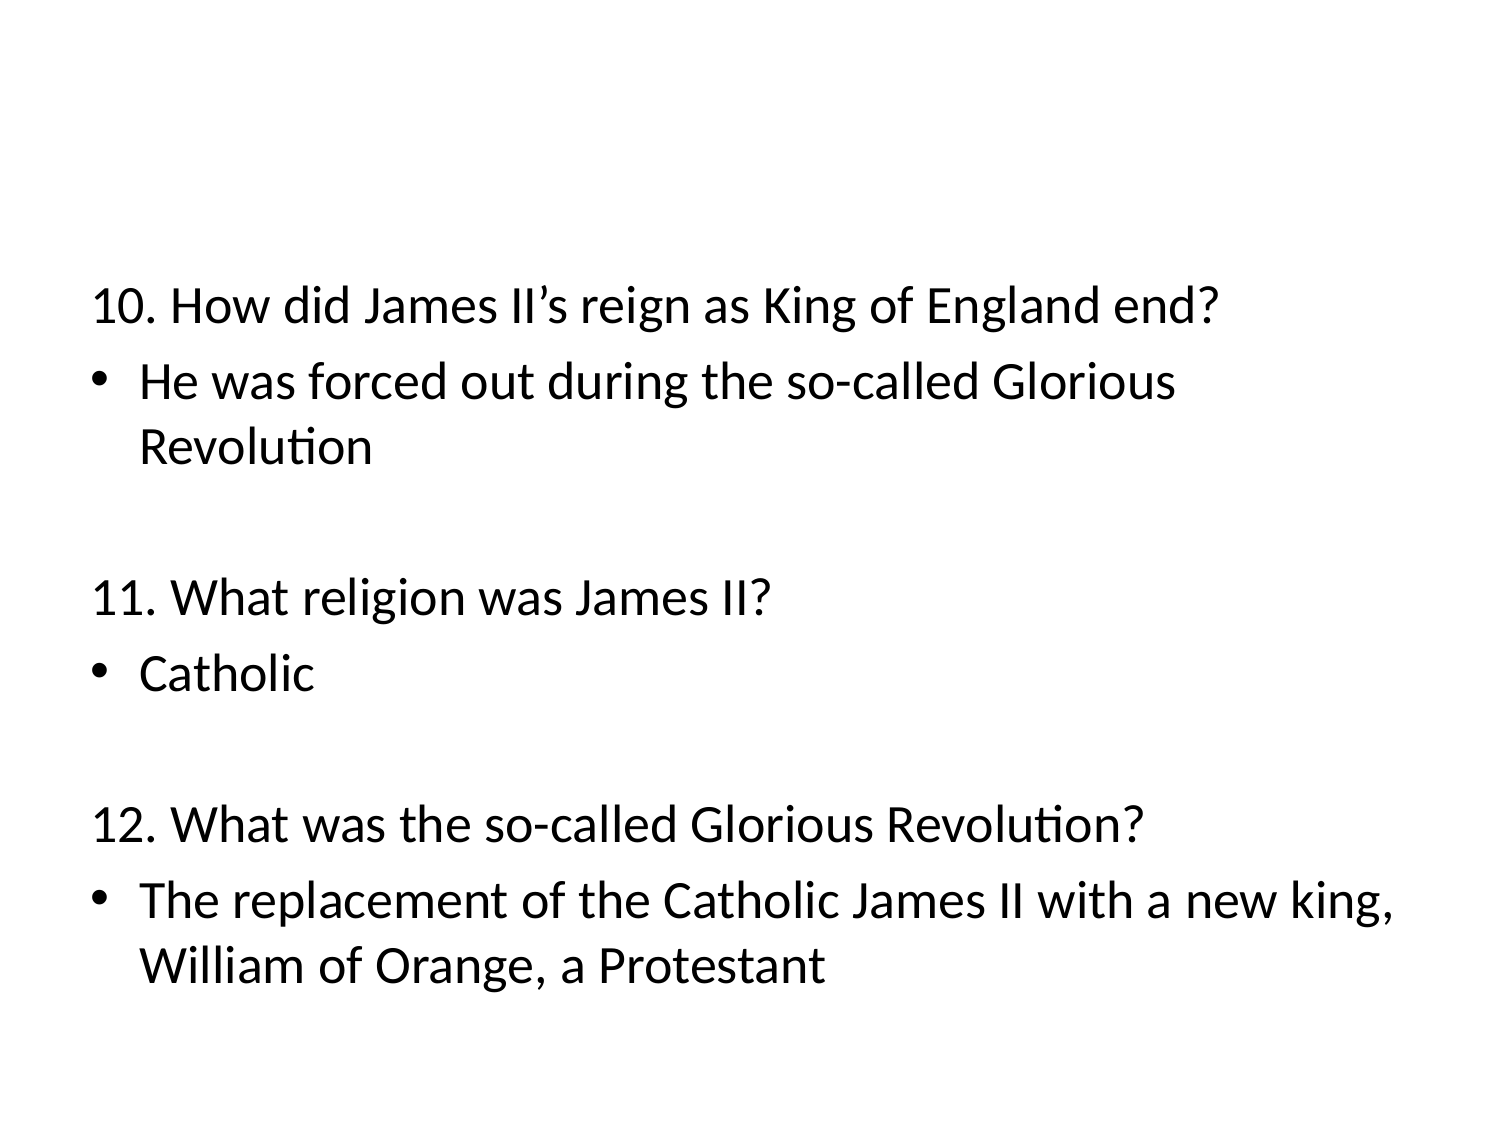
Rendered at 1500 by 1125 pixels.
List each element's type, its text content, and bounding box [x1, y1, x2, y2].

list 10. How did James II’s reign as King of England end? He was forced out during the so-called Glorious Revolution 11. What religion was James II? Catholic 12. What was the so-called Glorious Revolution? The replacement of the Catholic James II with a new king, William of Orange, a Protestant [75, 262, 1425, 1005]
